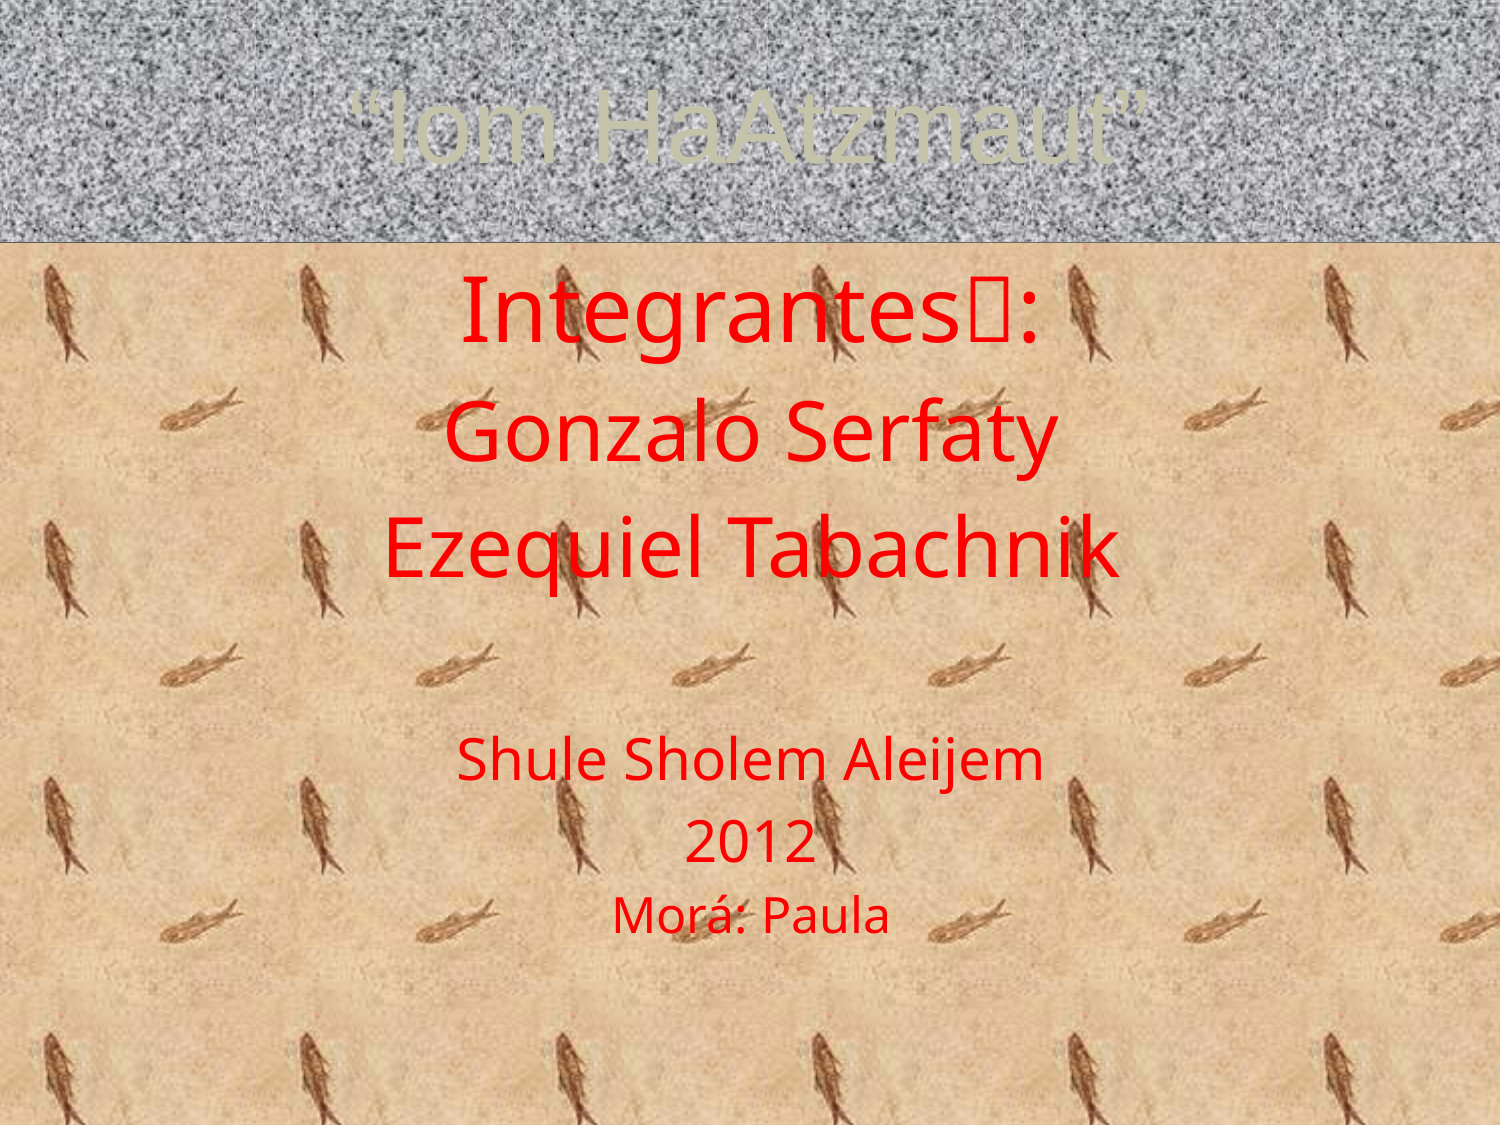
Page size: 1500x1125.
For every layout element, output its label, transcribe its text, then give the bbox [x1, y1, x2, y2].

title “Iom HaAtzmaut” [0, 0, 1500, 242]
subtitle Integrantes: Gonzalo Serfaty Ezequiel Tabachnik Shule Sholem Aleijem 2012 Morá: Paula [0, 243, 1500, 1125]
